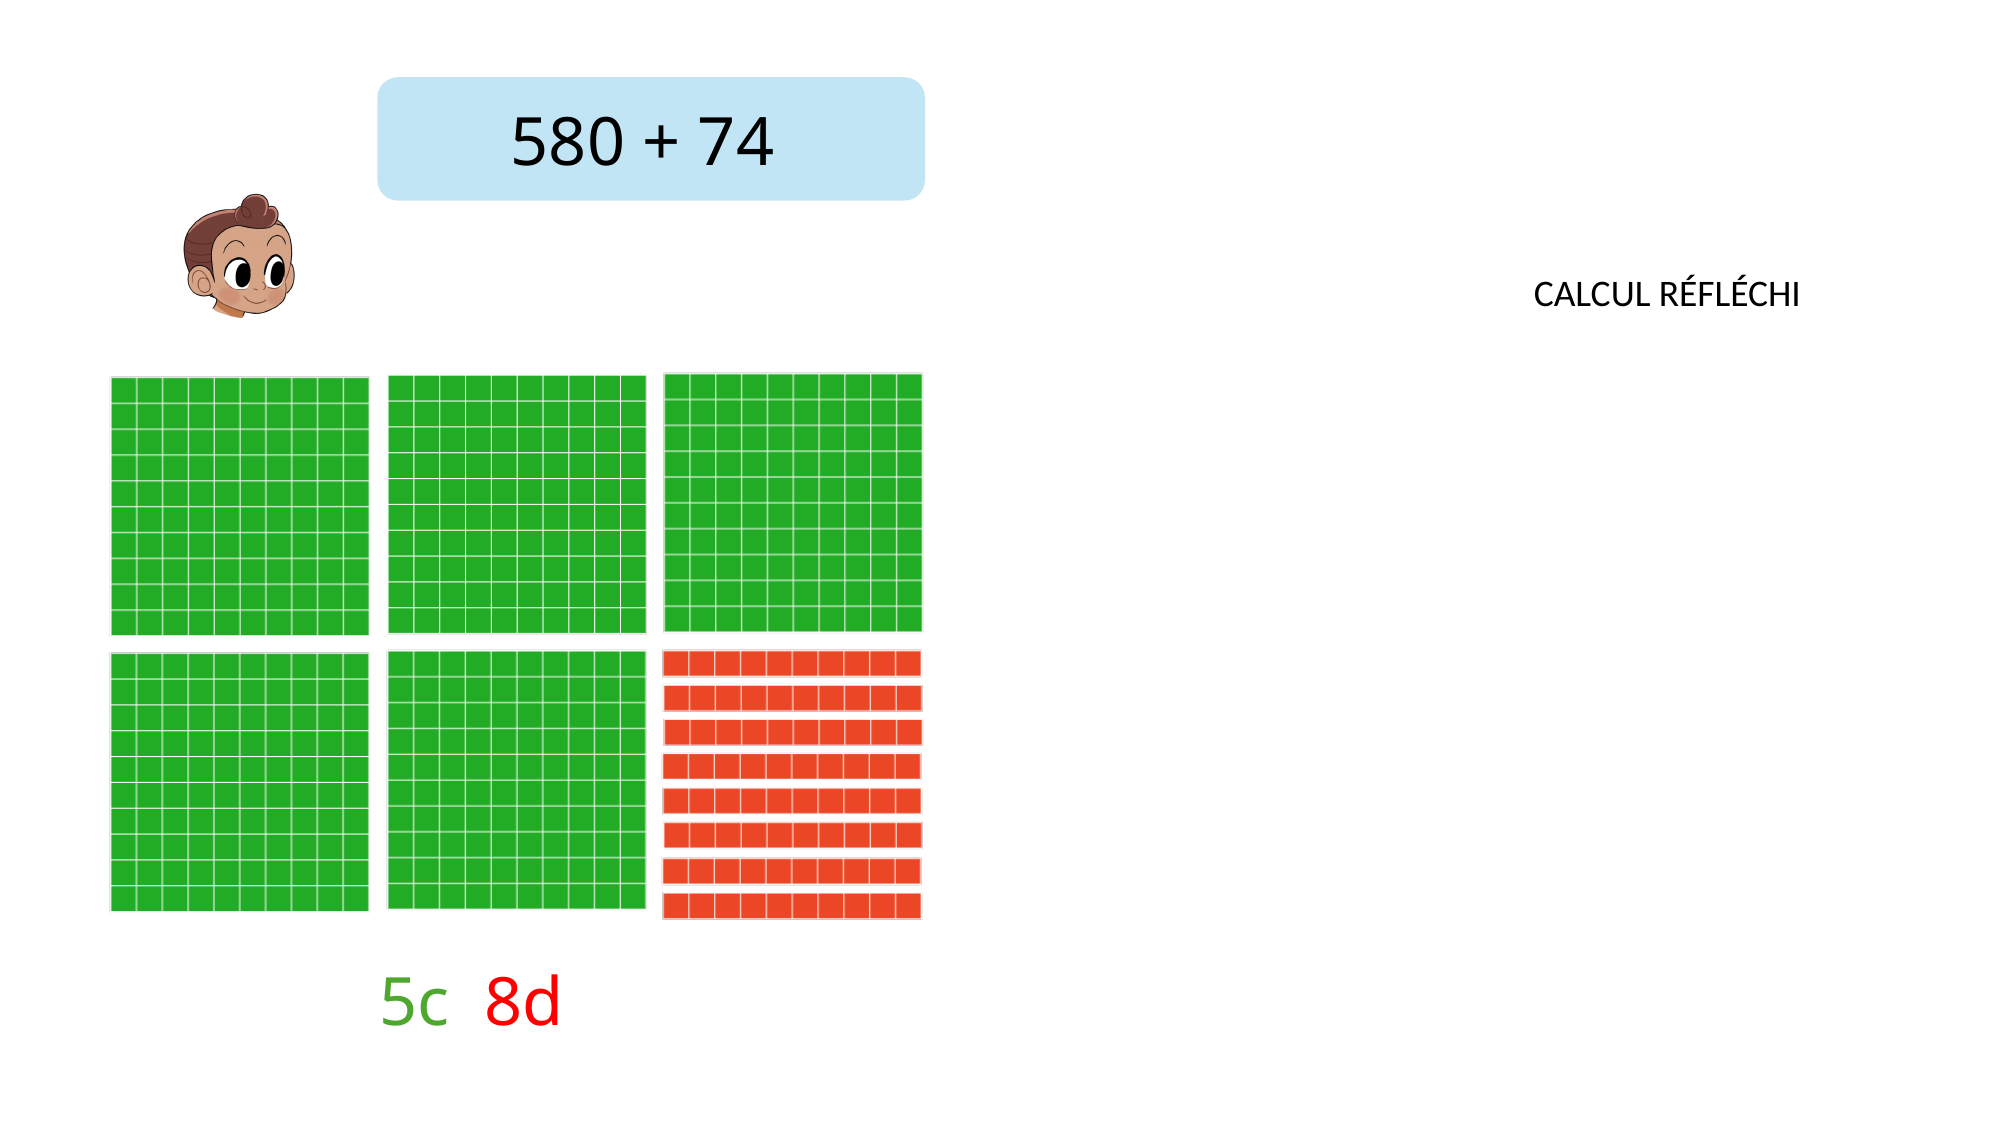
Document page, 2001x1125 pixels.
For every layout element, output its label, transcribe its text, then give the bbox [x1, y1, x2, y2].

picture [58, 321, 979, 970]
text_box 5c 8d [364, 970, 697, 1047]
picture [173, 190, 304, 320]
text_box CALCUL RÉFLÉCHI [1519, 261, 1826, 322]
text_box 580 + 74 [375, 75, 927, 203]
